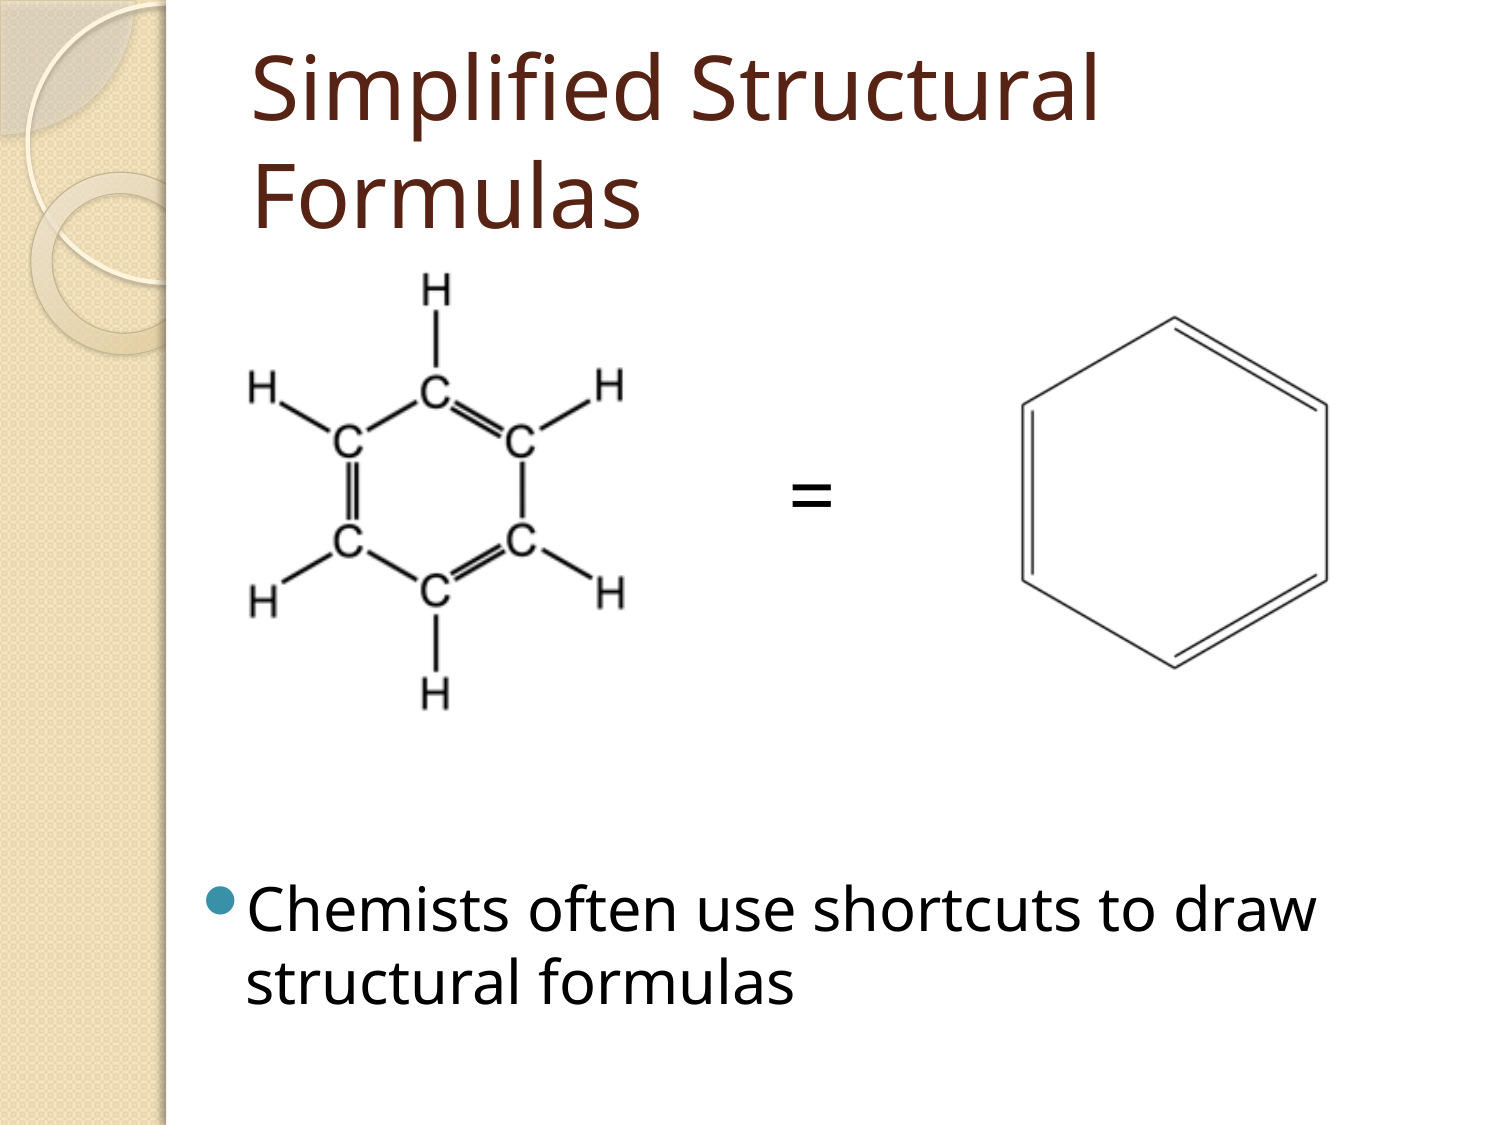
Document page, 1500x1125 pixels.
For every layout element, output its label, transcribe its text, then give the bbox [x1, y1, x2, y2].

title Simplified Structural Formulas [235, 45, 1466, 233]
picture [1002, 298, 1342, 687]
picture [237, 261, 638, 725]
text_box = [725, 434, 900, 550]
list Chemists often use shortcuts to draw structural formulas [174, 862, 1466, 1025]
